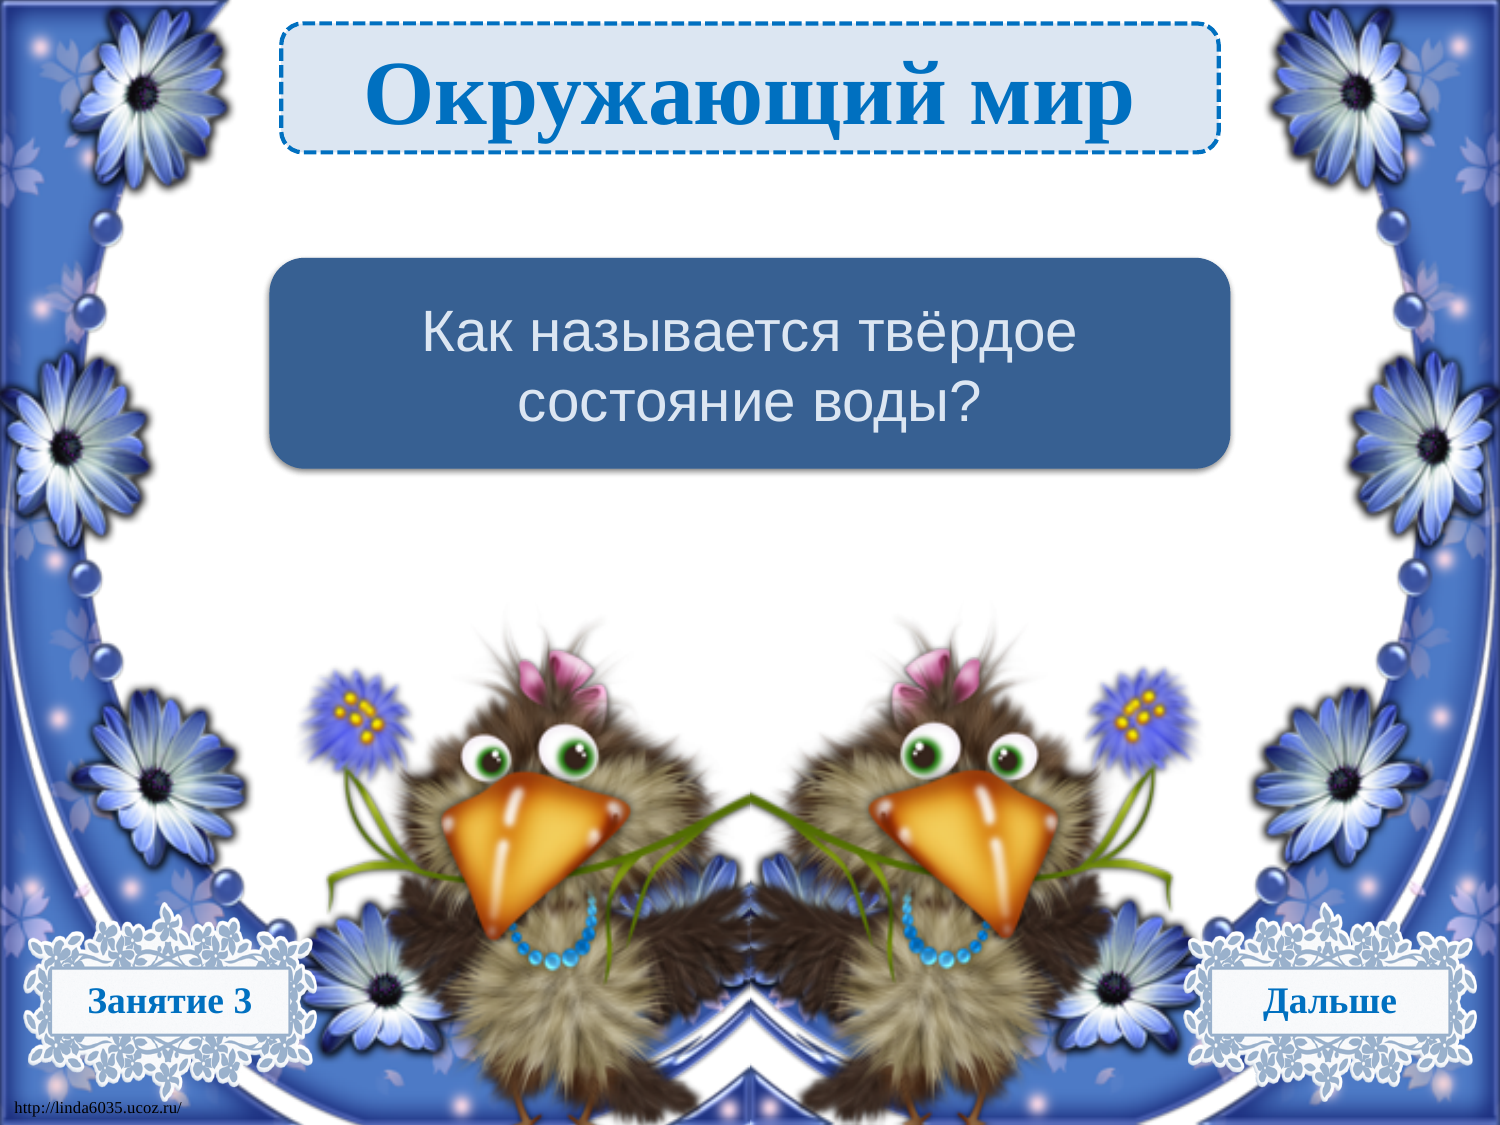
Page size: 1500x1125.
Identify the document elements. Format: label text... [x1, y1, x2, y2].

text_box Окружающий мир [279, 21, 1221, 155]
text_box [267, 255, 1233, 471]
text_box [1183, 902, 1477, 1102]
picture [0, 0, 1500, 1125]
